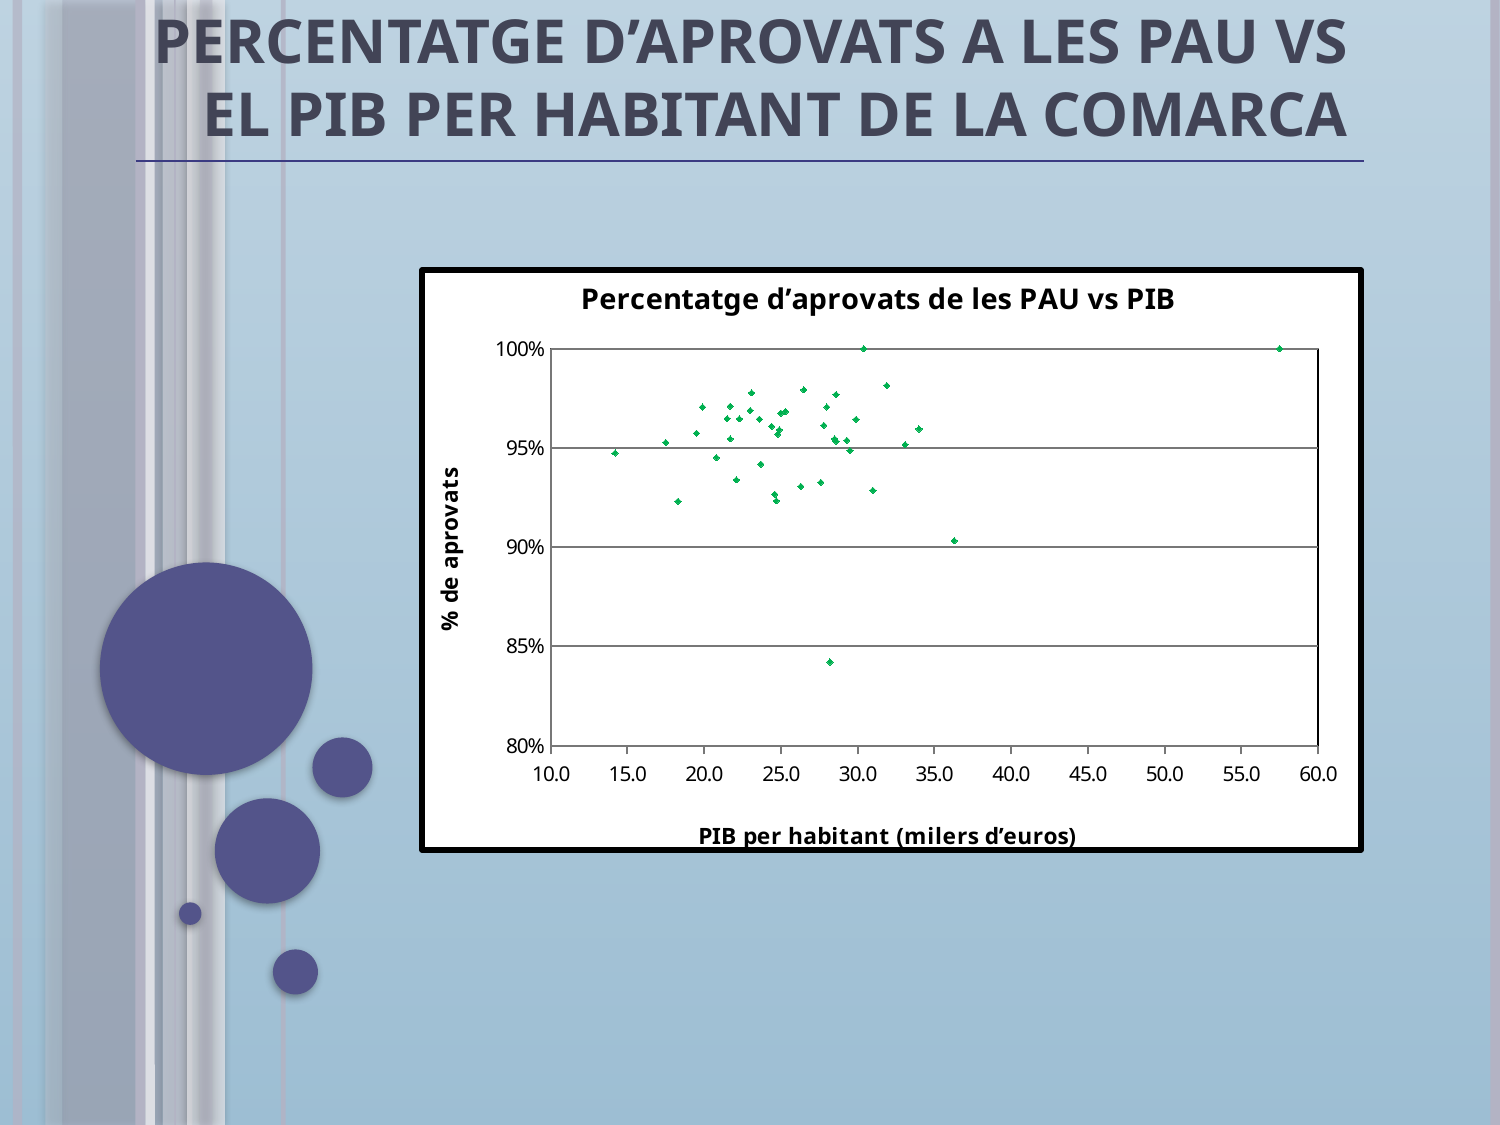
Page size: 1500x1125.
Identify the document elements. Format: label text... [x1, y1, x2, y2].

chart [418, 266, 1365, 859]
title Percentatge d’aprovats a les PAU vs el PIB per habitant de la comarca [137, 0, 1363, 158]
list Coeficient de Pearson: 0,1552 [139, 262, 1365, 1062]
